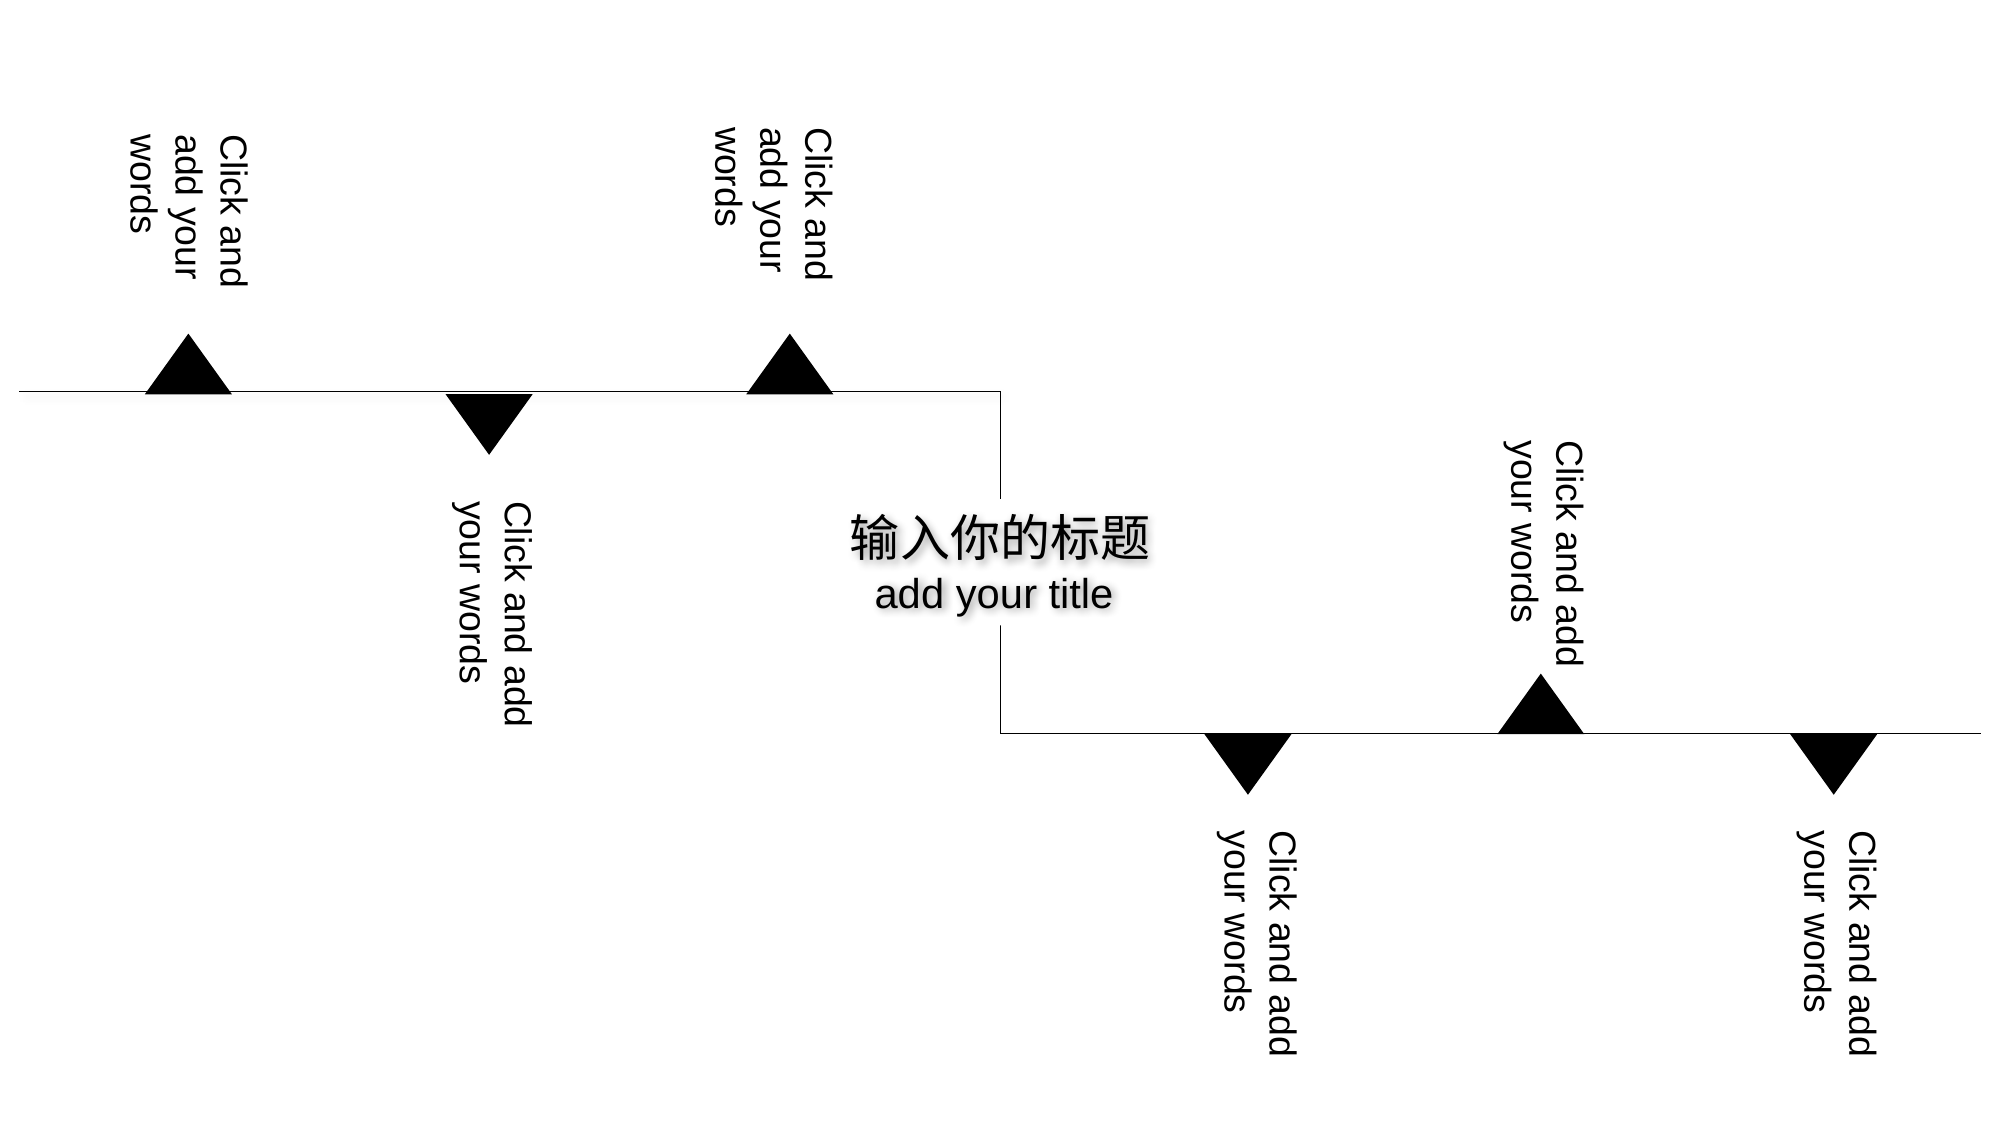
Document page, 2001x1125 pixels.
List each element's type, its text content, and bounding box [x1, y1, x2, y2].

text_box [19, 333, 1981, 795]
text_box Click and add your words [98, 119, 266, 333]
text_box Click and add your words [1193, 815, 1315, 1095]
text_box Click and add your words [1773, 815, 1895, 1095]
text_box Click and add your words [729, 112, 851, 333]
